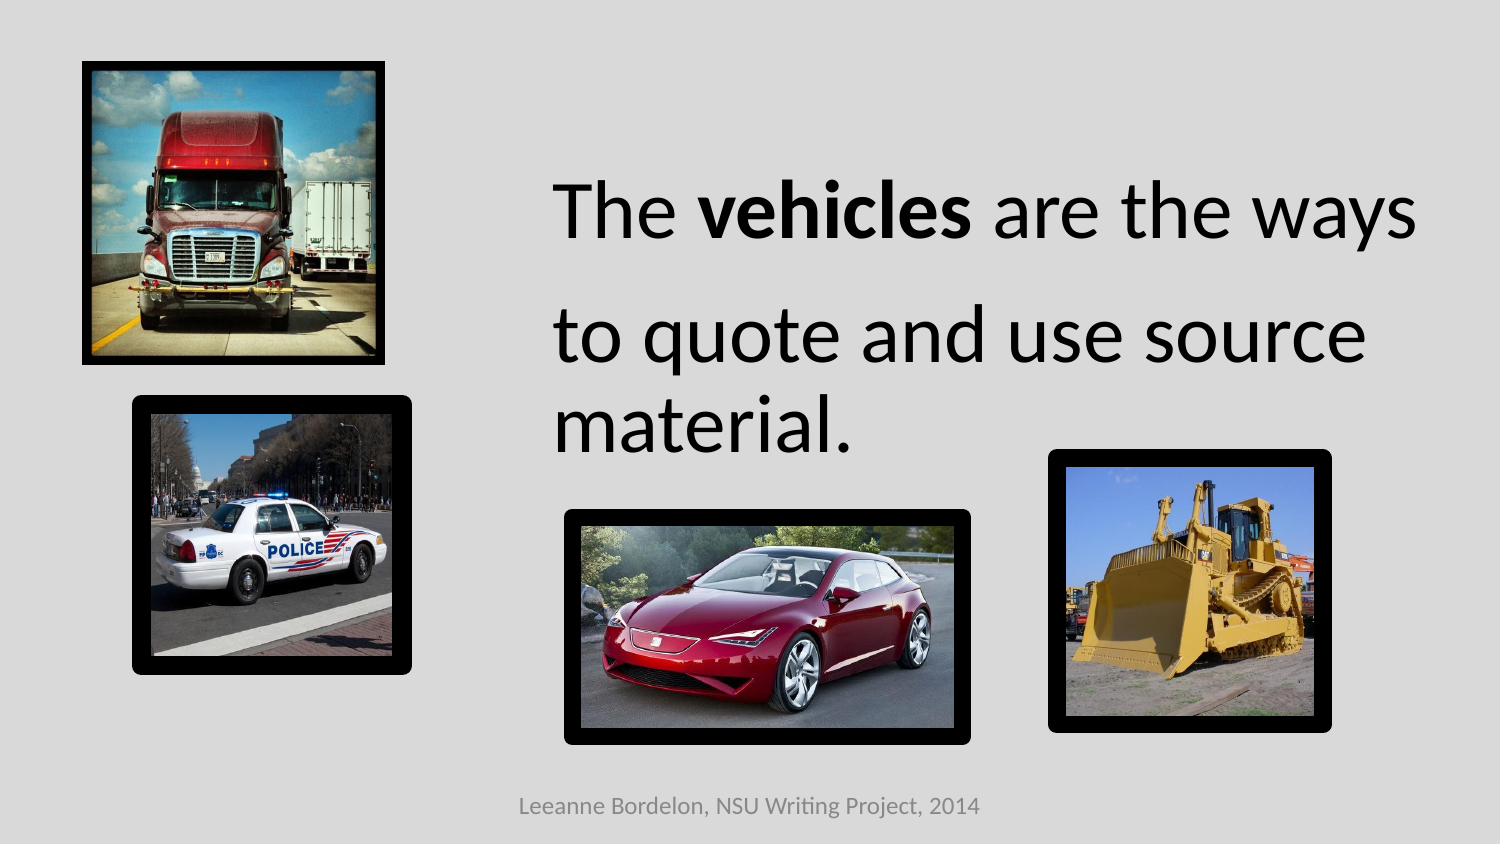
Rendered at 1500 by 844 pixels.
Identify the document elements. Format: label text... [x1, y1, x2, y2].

picture [580, 525, 955, 728]
list The vehicles are the ways to quote and use source material. [537, 159, 1500, 376]
picture [81, 61, 385, 365]
picture [1065, 466, 1315, 716]
picture [151, 414, 393, 656]
footer Leeanne Bordelon, NSU Writing Project, 2014 [496, 787, 1004, 822]
